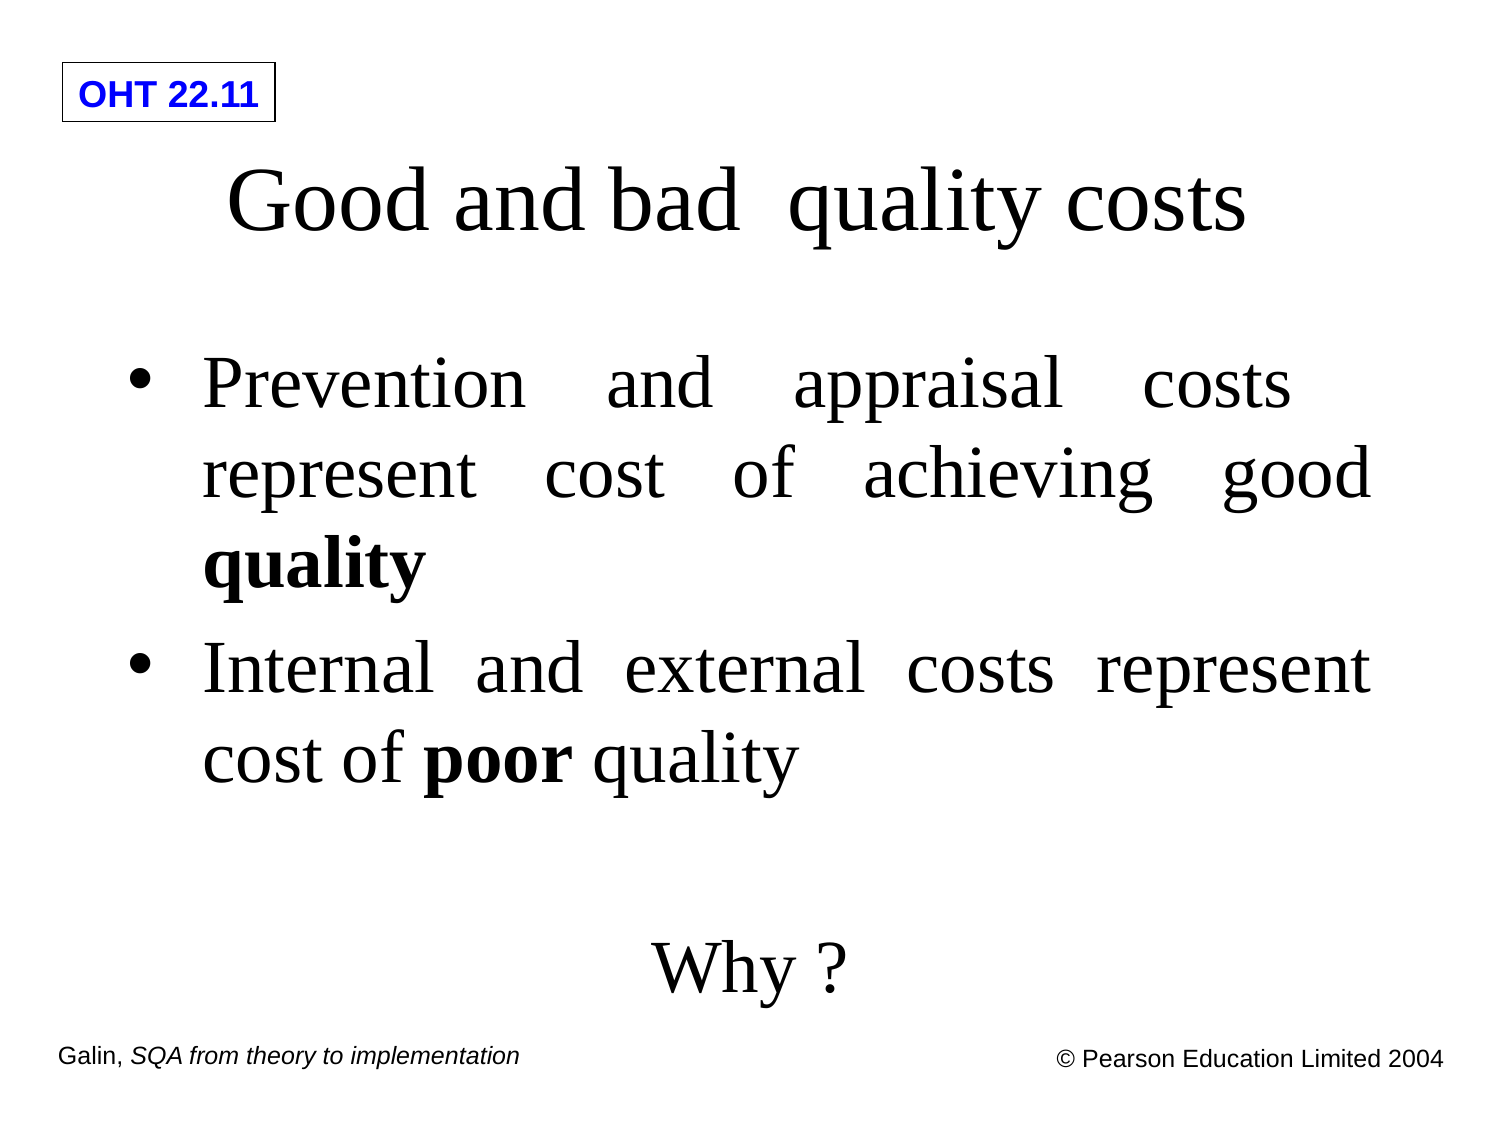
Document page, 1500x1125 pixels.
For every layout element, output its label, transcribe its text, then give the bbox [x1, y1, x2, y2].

list Prevention and appraisal costs represent cost of achieving good quality Internal and external costs represent cost of poor quality Why ? [112, 324, 1388, 1001]
title Good and bad quality costs [112, 99, 1388, 288]
